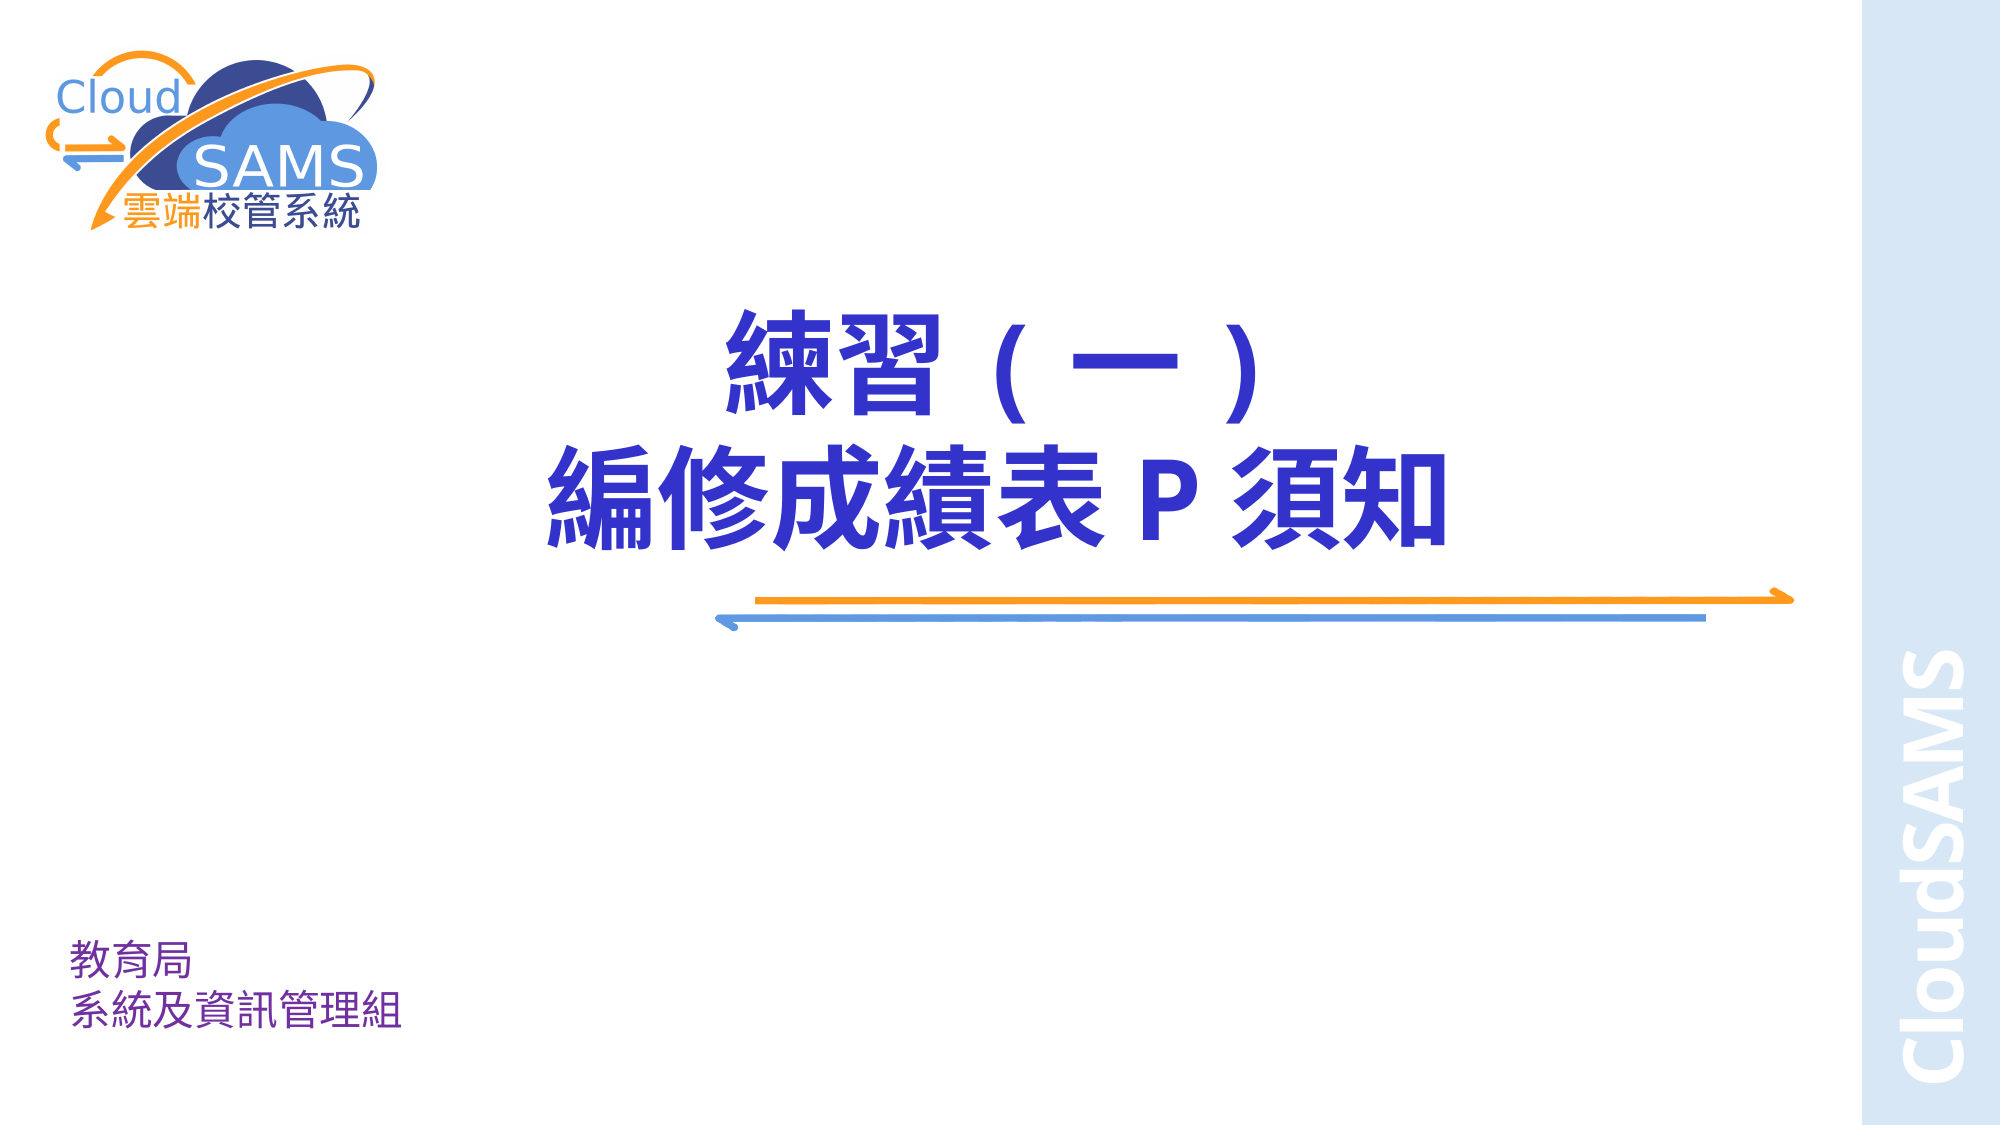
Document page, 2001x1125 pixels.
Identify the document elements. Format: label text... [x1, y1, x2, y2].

picture [1750, 584, 1797, 607]
picture [21, 2, 430, 264]
title 練習(一) 編修成績表P須知 [249, 339, 1750, 1057]
